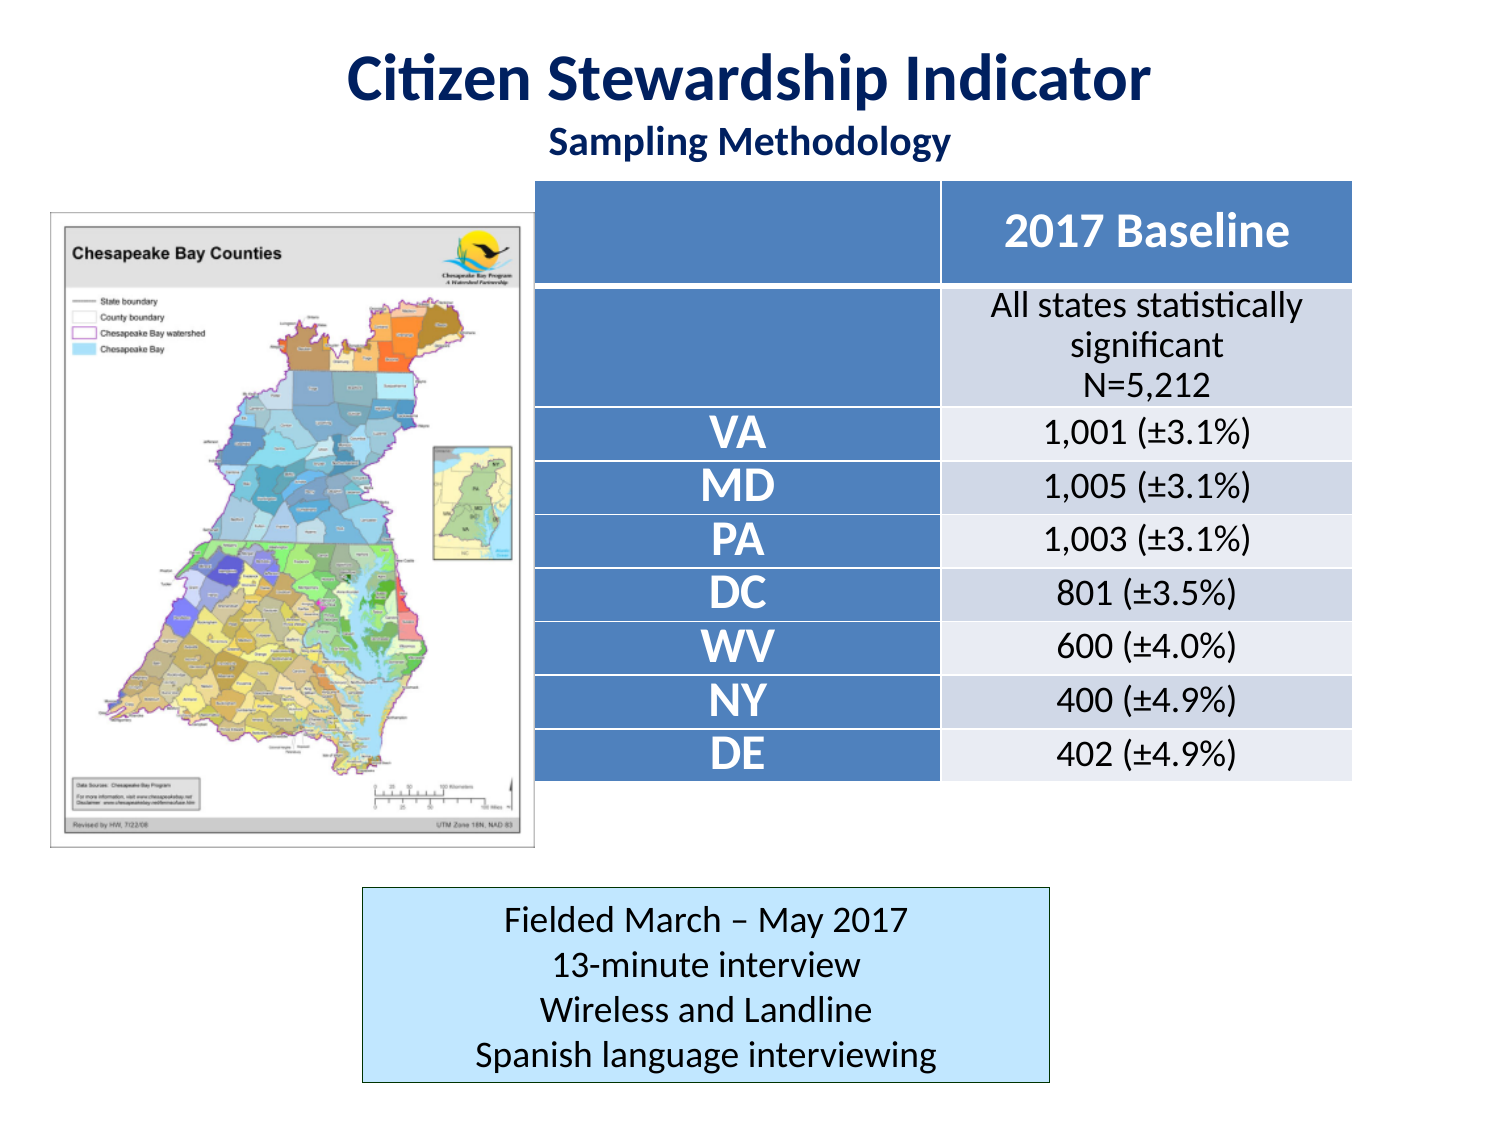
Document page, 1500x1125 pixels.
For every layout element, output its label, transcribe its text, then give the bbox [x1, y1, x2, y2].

table_cell 801 (±3.5%) [942, 569, 1352, 621]
table_cell MD [539, 462, 940, 514]
table_cell PA [539, 515, 940, 567]
table_cell DC [539, 569, 940, 621]
table_cell 402 (±4.9%) [942, 730, 1352, 781]
text_box Citizen Stewardship Indicator Sampling Methodology [275, 26, 1225, 171]
table_cell [539, 289, 940, 406]
table_header 2017 Baseline [942, 181, 1352, 283]
table_cell 400 (±4.9%) [942, 676, 1352, 728]
table_cell NY [539, 676, 940, 728]
table_cell All states statistically significant N=5,212 [942, 289, 1352, 406]
table_cell 1,005 (±3.1%) [942, 462, 1352, 514]
table_cell DE [539, 730, 940, 781]
table_cell 1,003 (±3.1%) [942, 515, 1352, 567]
table_cell VA [539, 408, 940, 460]
table_cell WV [539, 622, 940, 674]
table_header [535, 181, 940, 283]
text_box Fielded March – May 2017 13-minute interview Wireless and Landline Spanish language interviewing [362, 887, 1050, 1083]
table_cell 1,001 (±3.1%) [942, 408, 1352, 460]
picture [49, 212, 535, 848]
table_cell 600 (±4.0%) [942, 622, 1352, 674]
